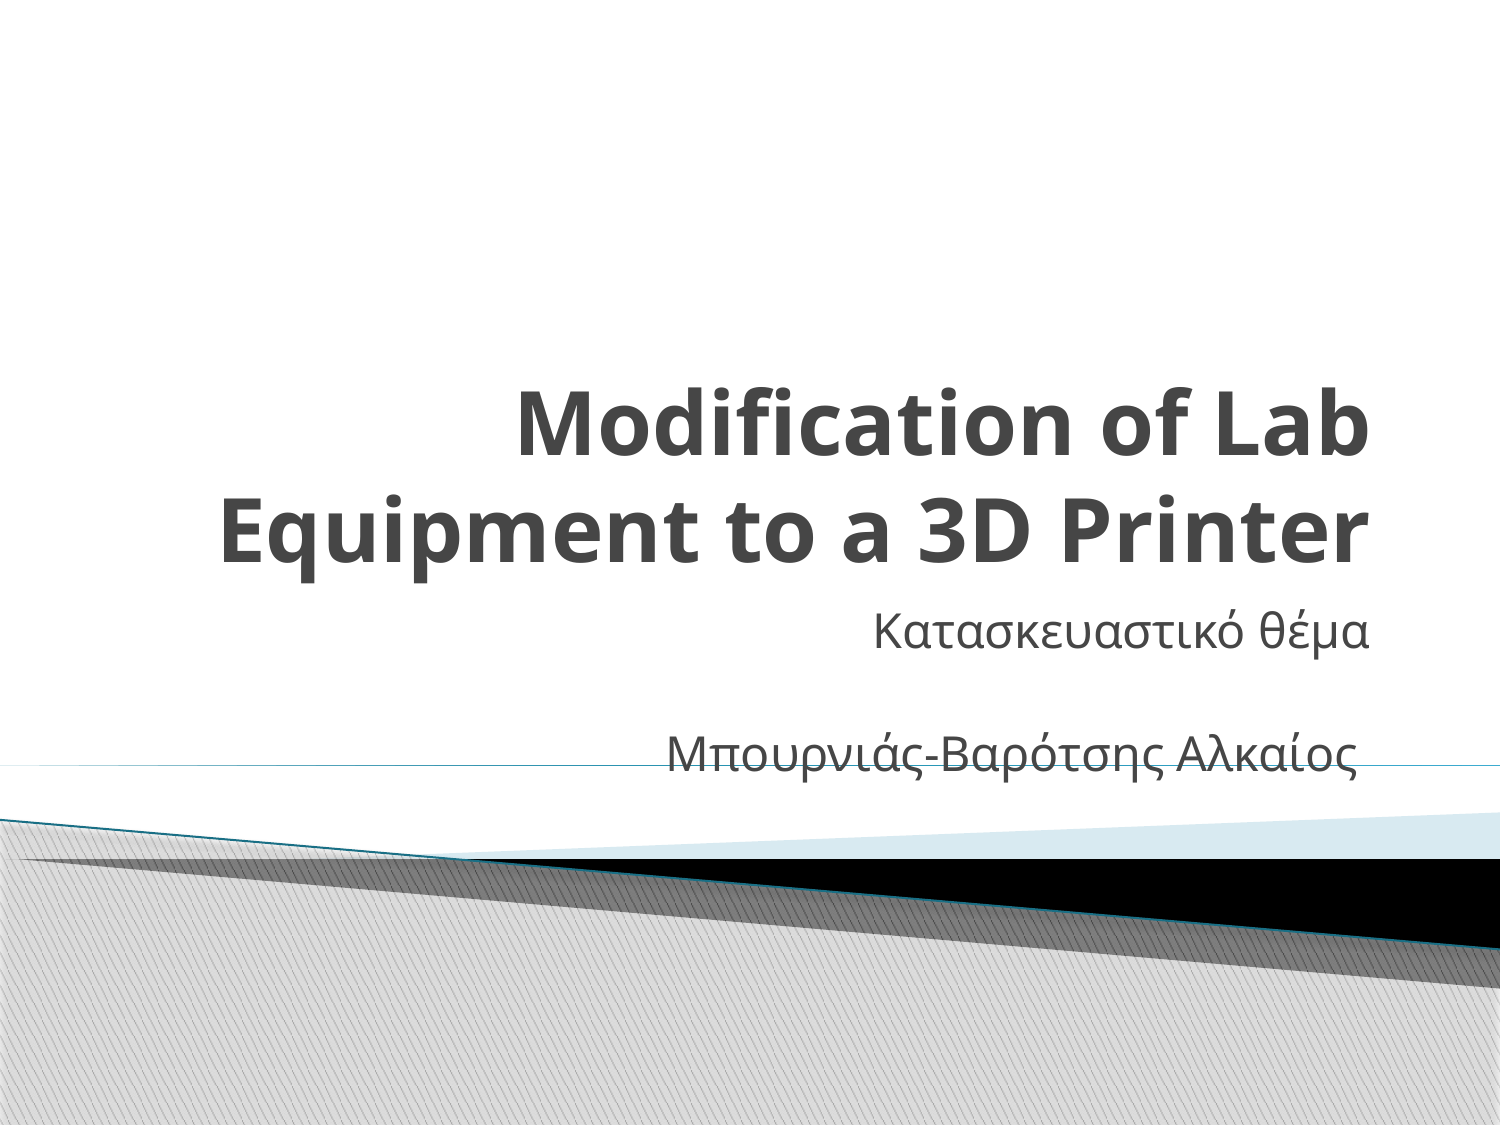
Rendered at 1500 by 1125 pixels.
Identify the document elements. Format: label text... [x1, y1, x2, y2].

subtitle Κατασκευαστικό θέμα Μπουρνιάς-Βαρότσης Αλκαίος [112, 592, 1388, 790]
title Modification of Lab Equipment to a 3D Printer [112, 287, 1388, 588]
picture [5, 859, 1500, 989]
